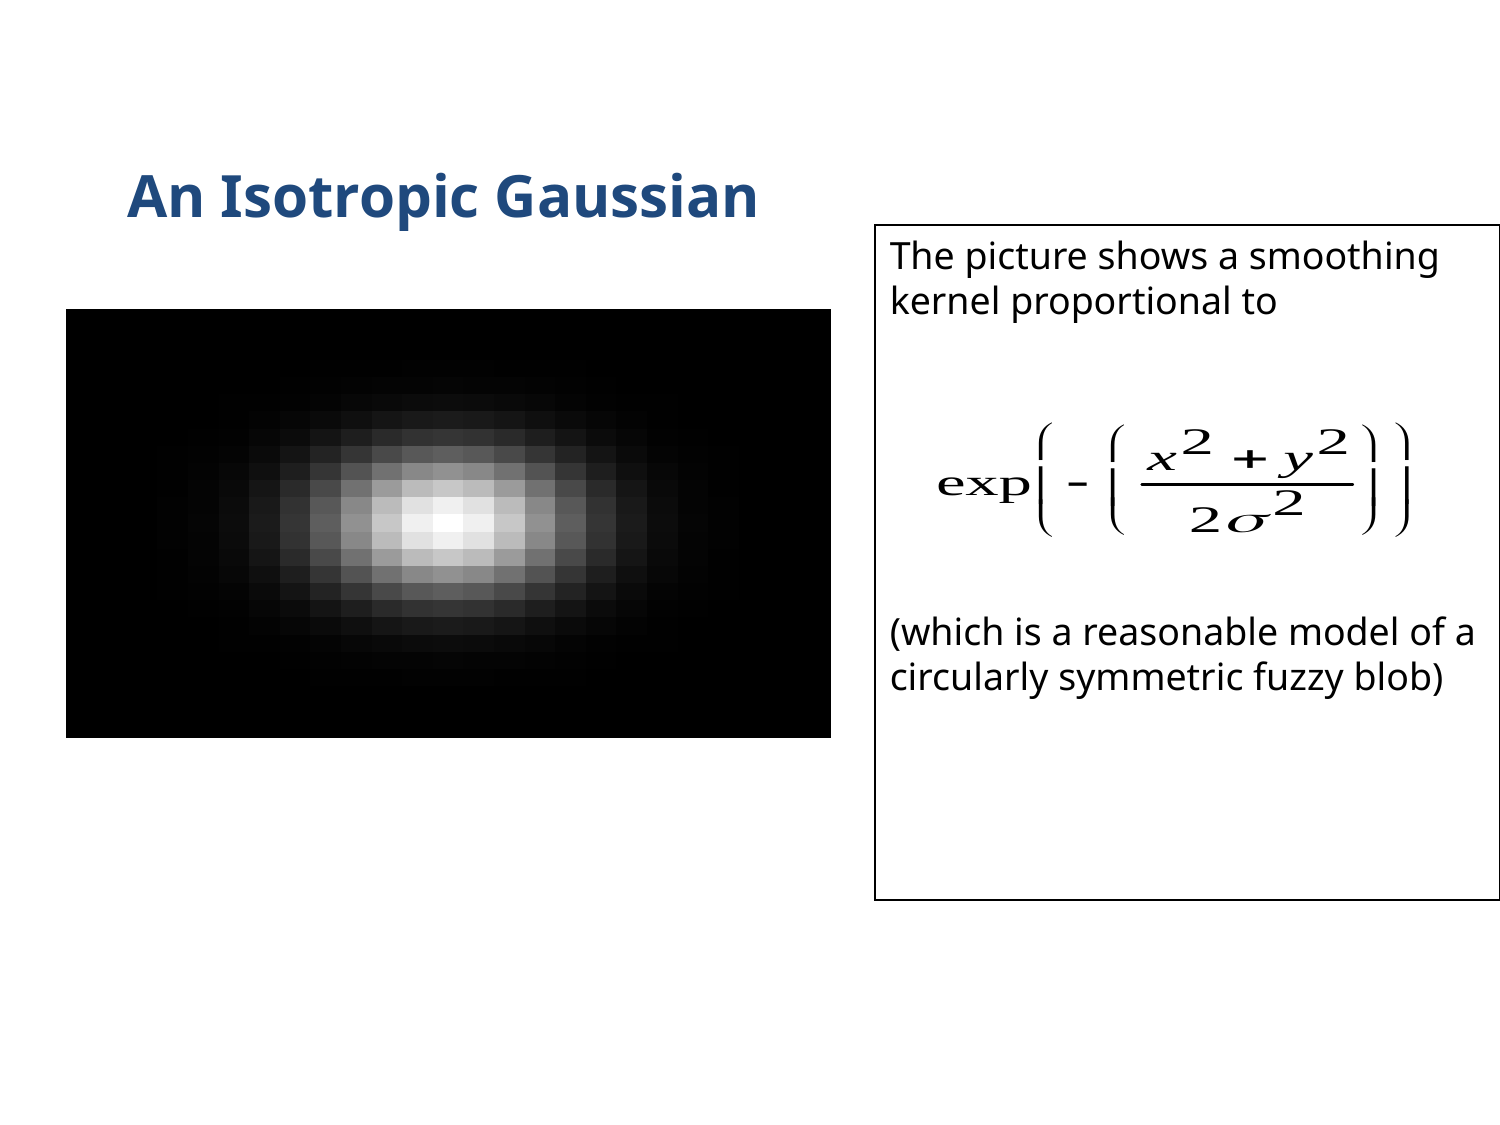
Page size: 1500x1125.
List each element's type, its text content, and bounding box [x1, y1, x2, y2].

picture [933, 421, 1428, 549]
text_box The picture shows a smoothing kernel proportional to (which is a reasonable model of a circularly symmetric fuzzy blob) [875, 224, 1500, 900]
picture [66, 309, 831, 739]
text_box An Isotropic Gaussian [112, 99, 1388, 288]
